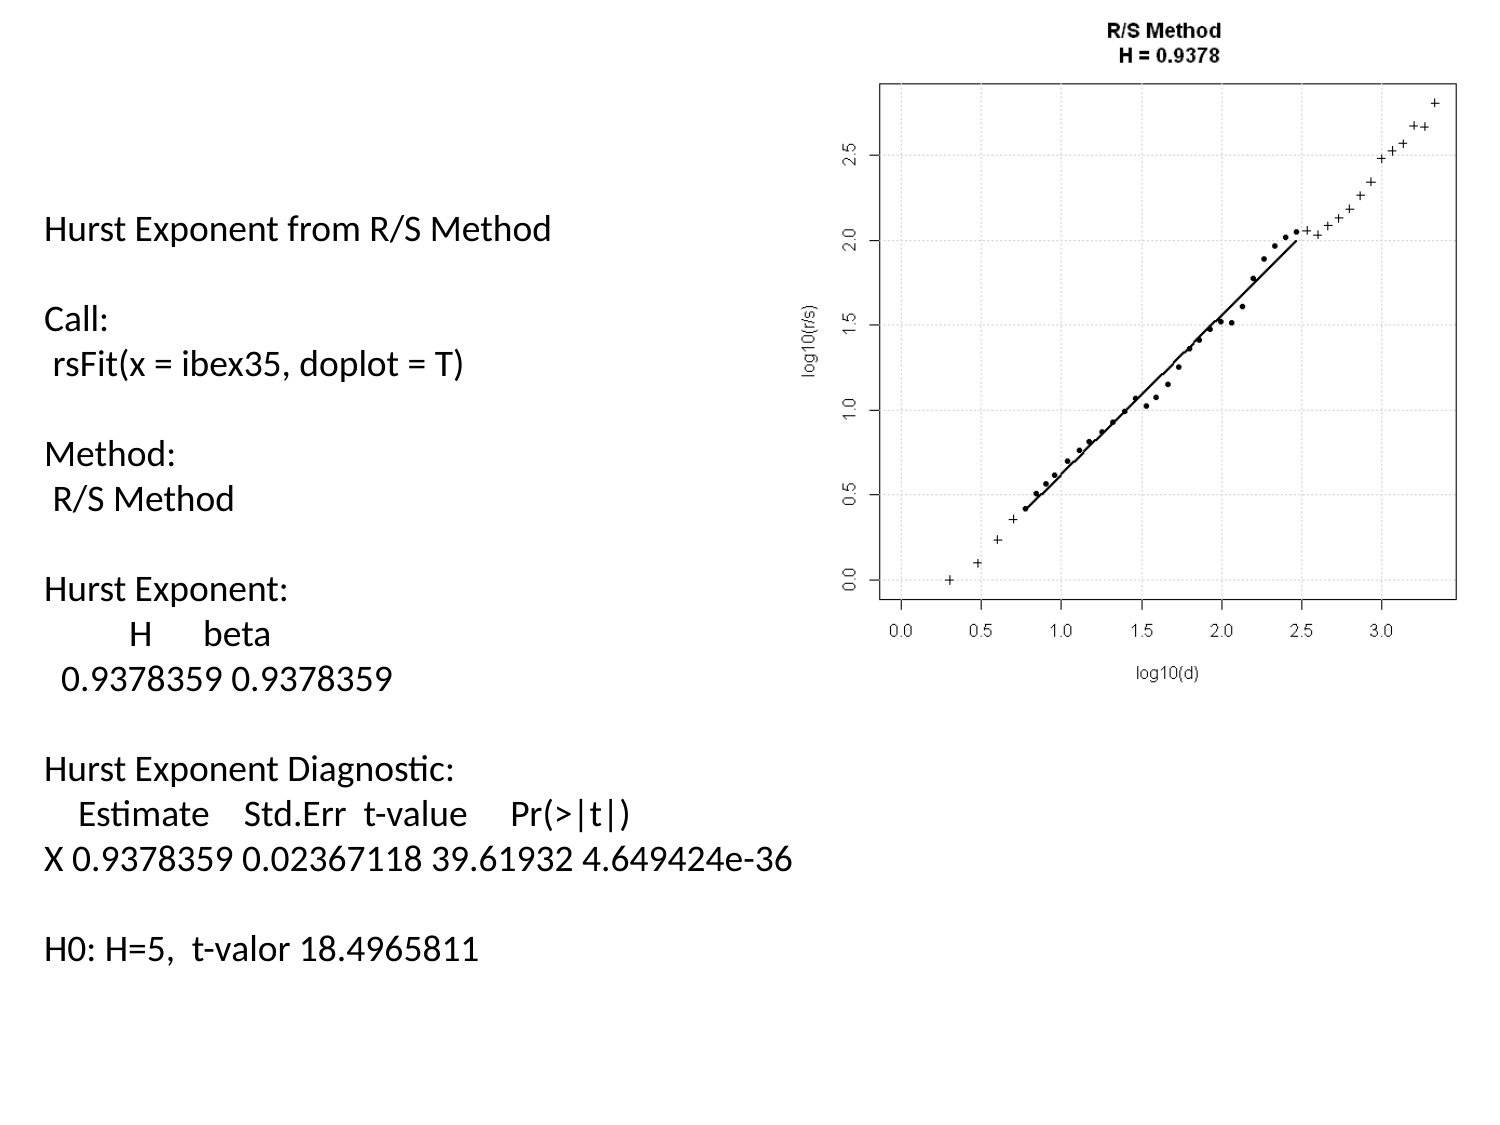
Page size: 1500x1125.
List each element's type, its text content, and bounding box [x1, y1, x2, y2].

picture [795, 0, 1500, 705]
text_box Hurst Exponent from R/S Method Call: rsFit(x = ibex35, doplot = T) Method: R/S Method Hurst Exponent: H beta 0.9378359 0.9378359 Hurst Exponent Diagnostic: Estimate Std.Err t-value Pr(>|t|) X 0.9378359 0.02367118 39.61932 4.649424e-36 H0: H=5, t-valor 18.4965811 [29, 196, 1058, 1021]
